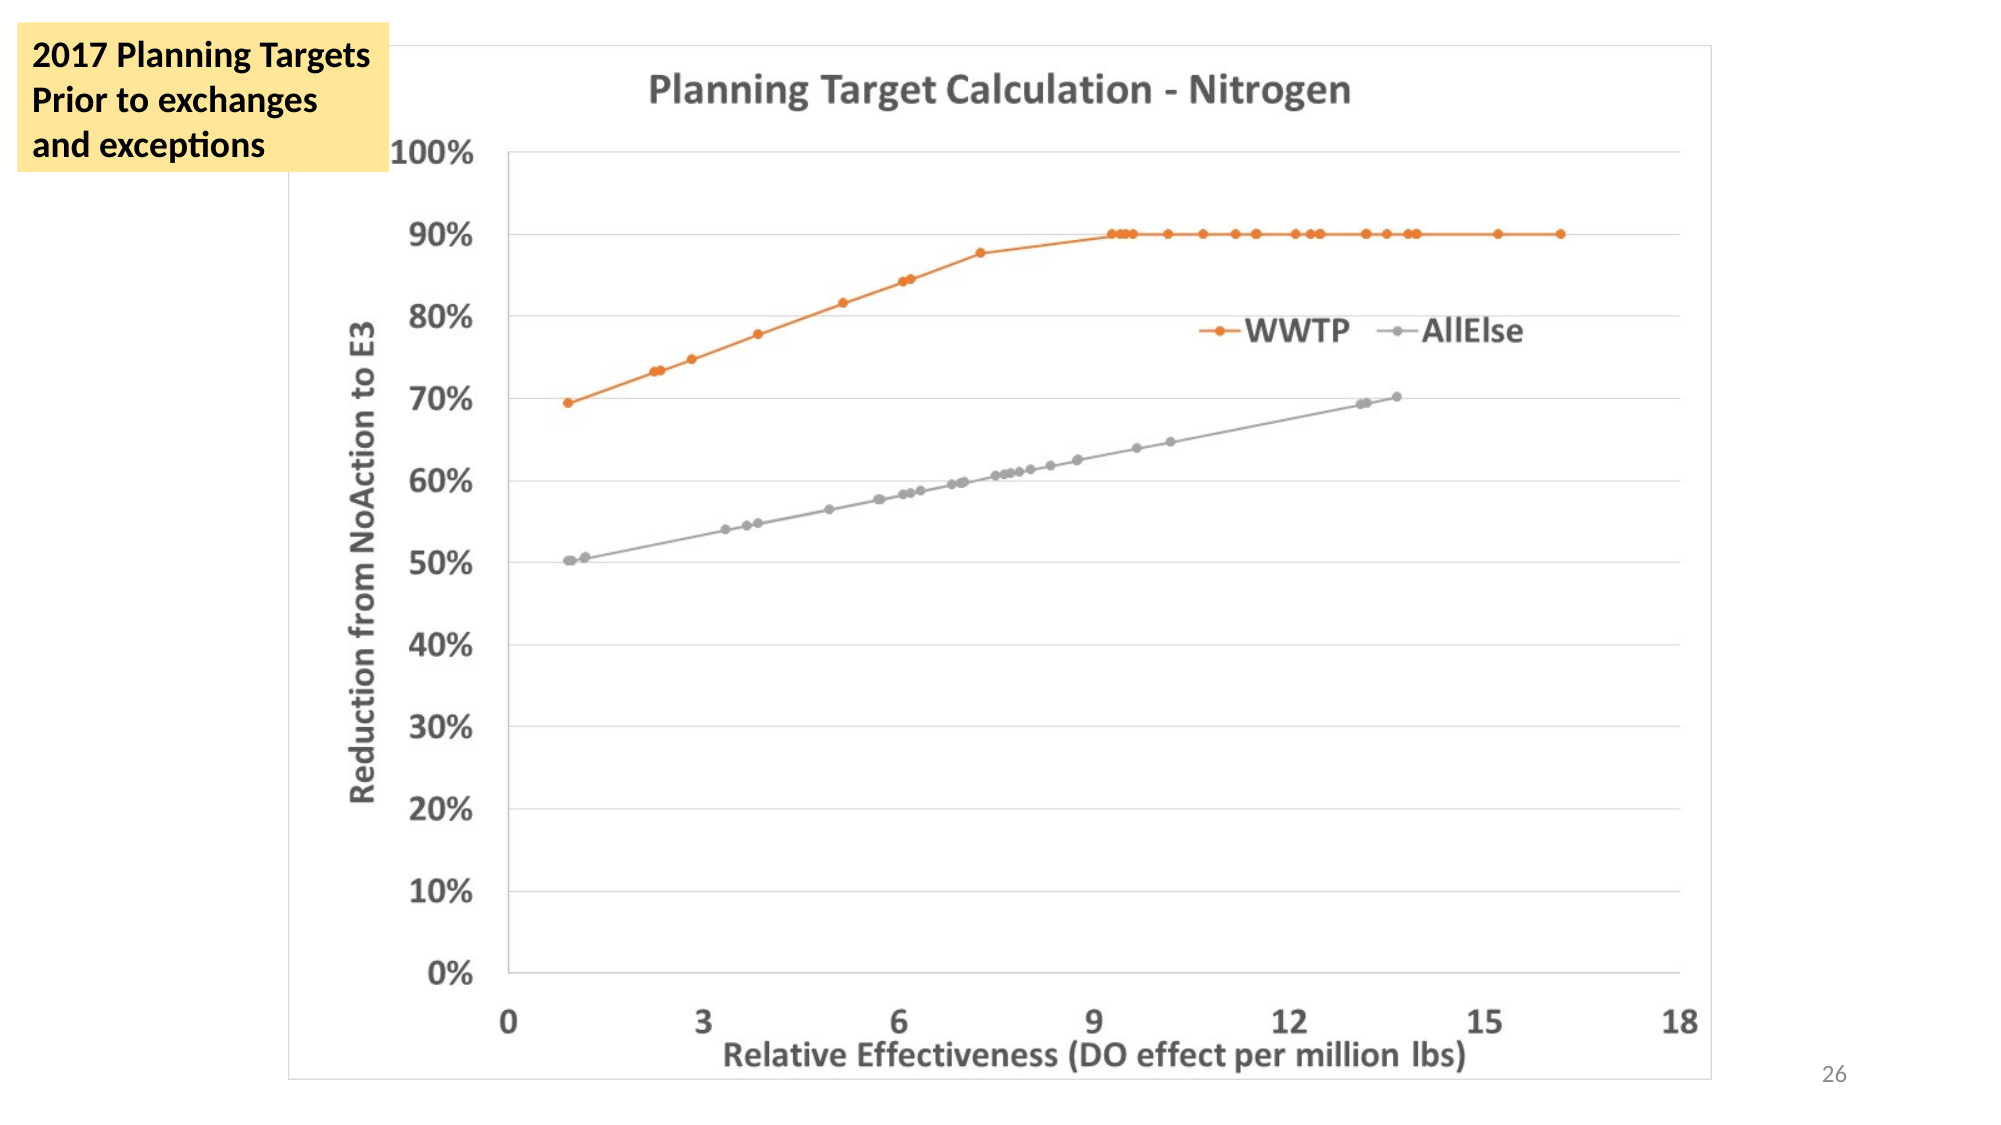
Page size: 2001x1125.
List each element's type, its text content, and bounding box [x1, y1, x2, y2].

text_box 2017 Planning Targets Prior to exchanges and exceptions [17, 22, 390, 173]
slide_number 26 [1412, 1042, 1863, 1103]
picture [288, 45, 1712, 1080]
